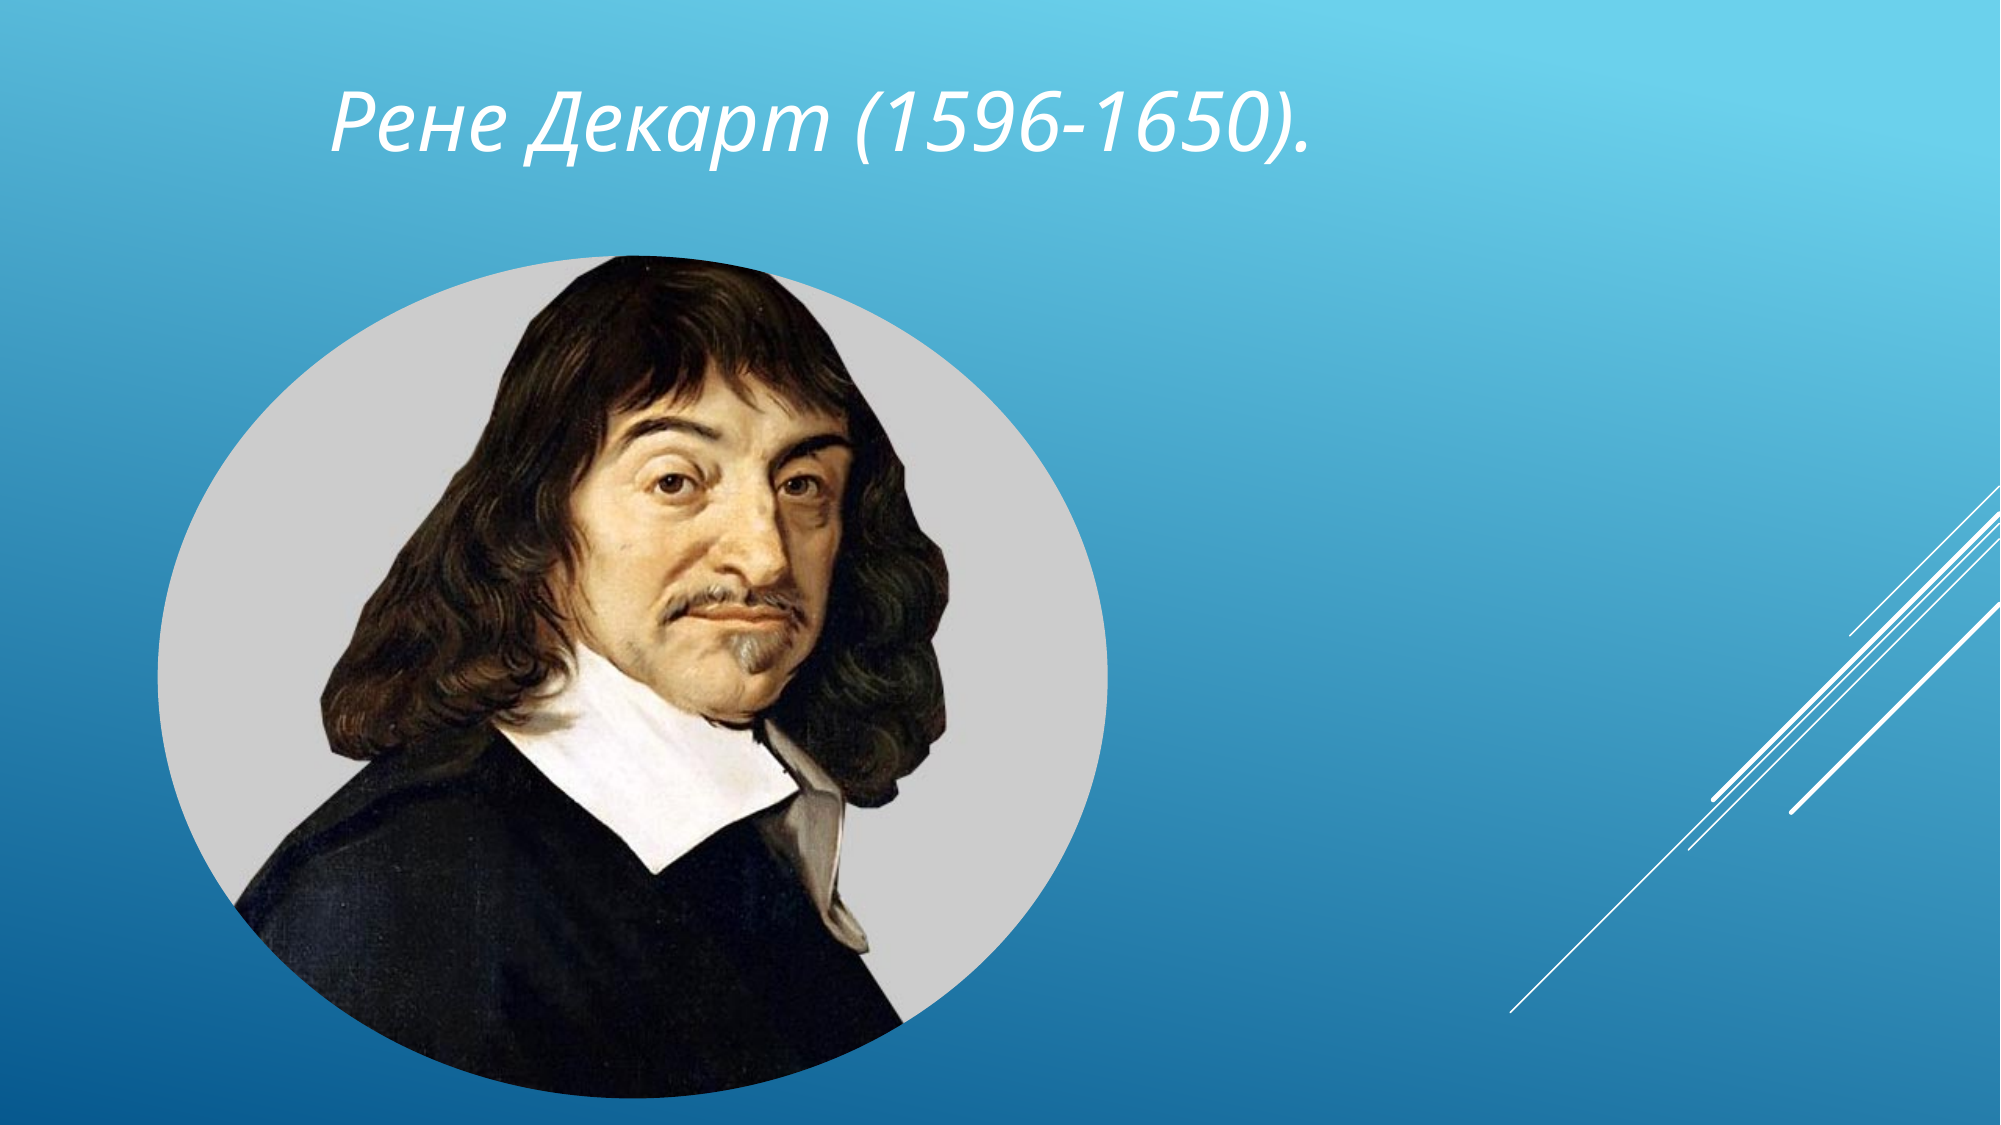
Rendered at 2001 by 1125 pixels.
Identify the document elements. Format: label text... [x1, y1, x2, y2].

list Рене Декарт (1596-1650). [23, 0, 1623, 237]
picture [157, 255, 1108, 1099]
